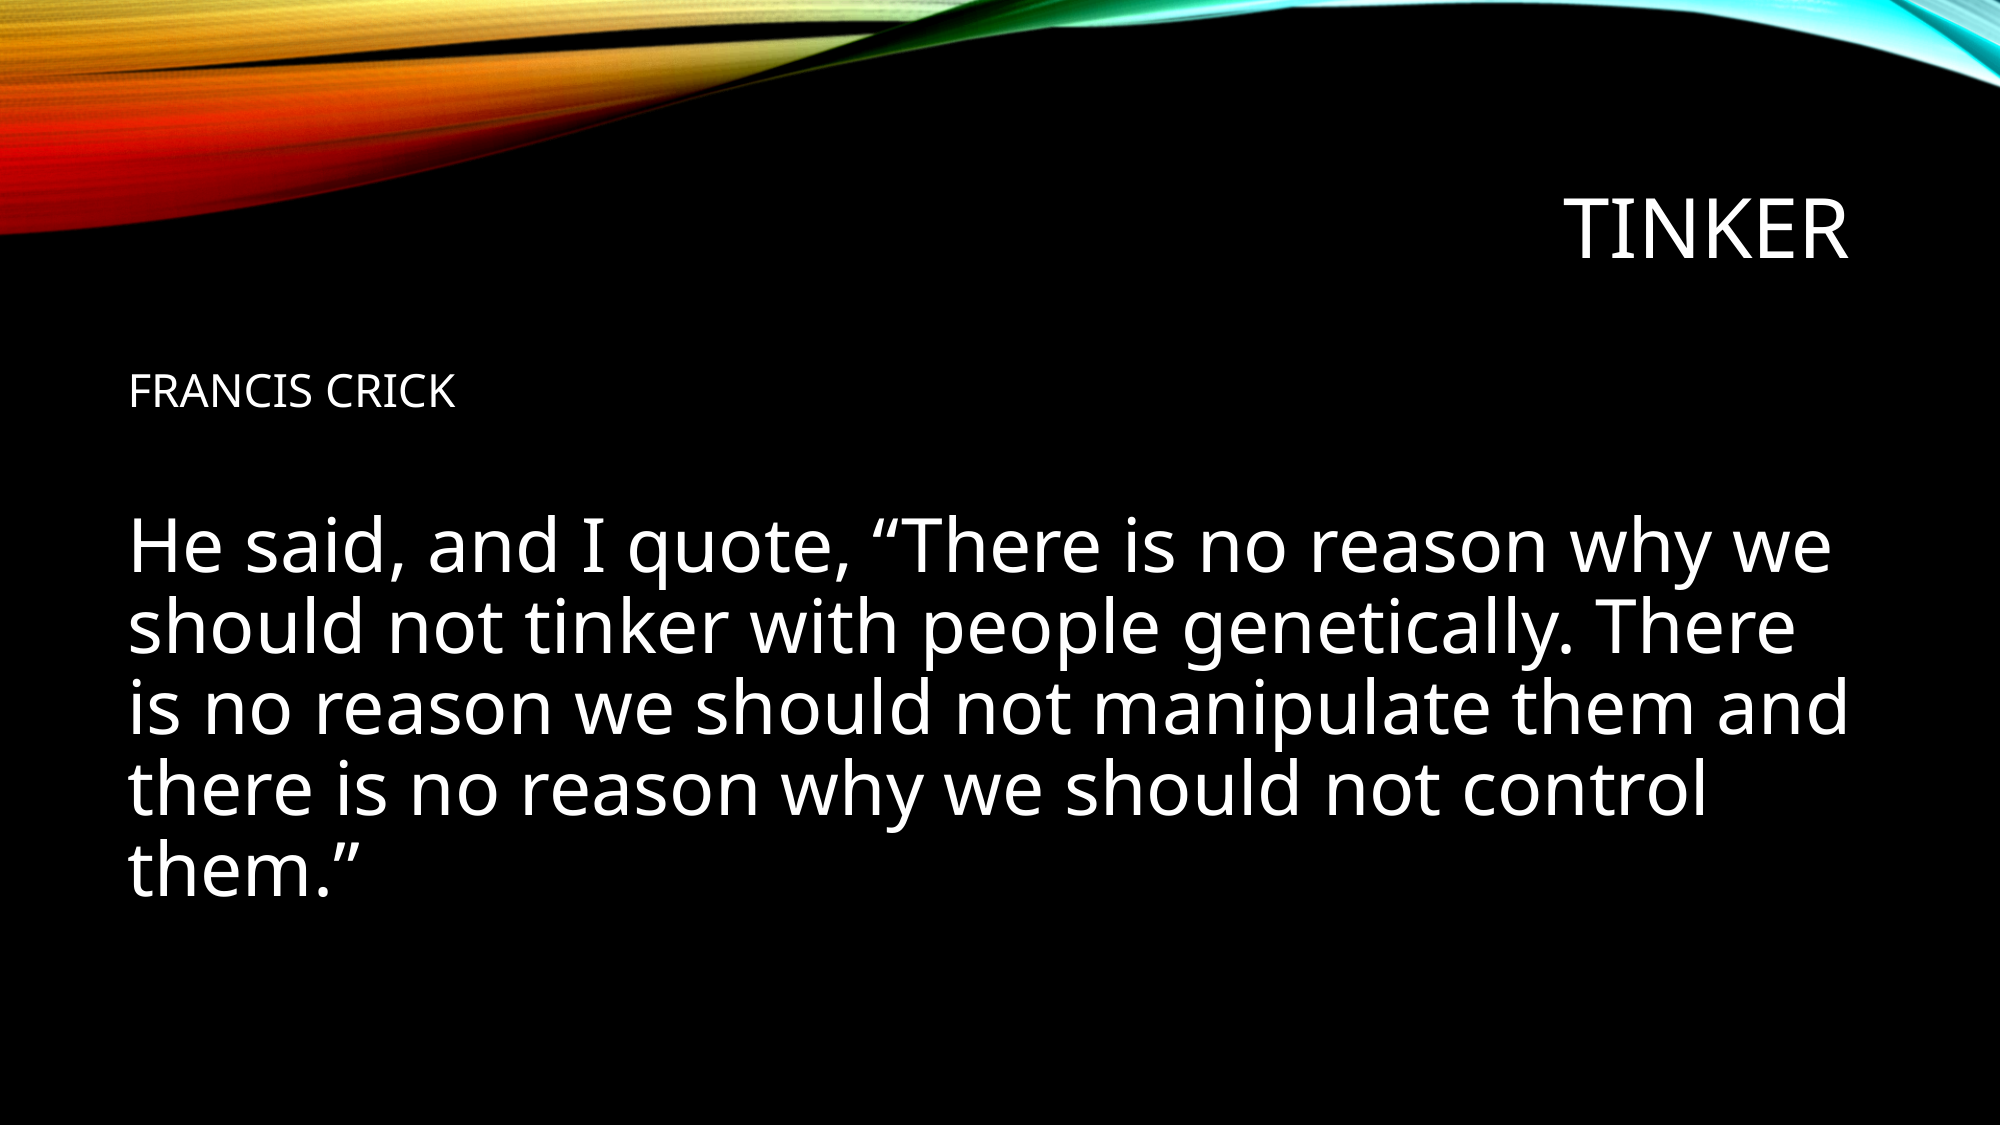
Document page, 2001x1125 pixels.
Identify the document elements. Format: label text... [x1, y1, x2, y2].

title TINKER [474, 125, 1888, 338]
picture [0, 0, 2000, 237]
list FRANCIS CRICK He said, and I quote, “There is no reason why we should not tinker with people genetically. There is no reason we should not manipulate them and there is no reason why we should not control them.” [112, 360, 1888, 1021]
